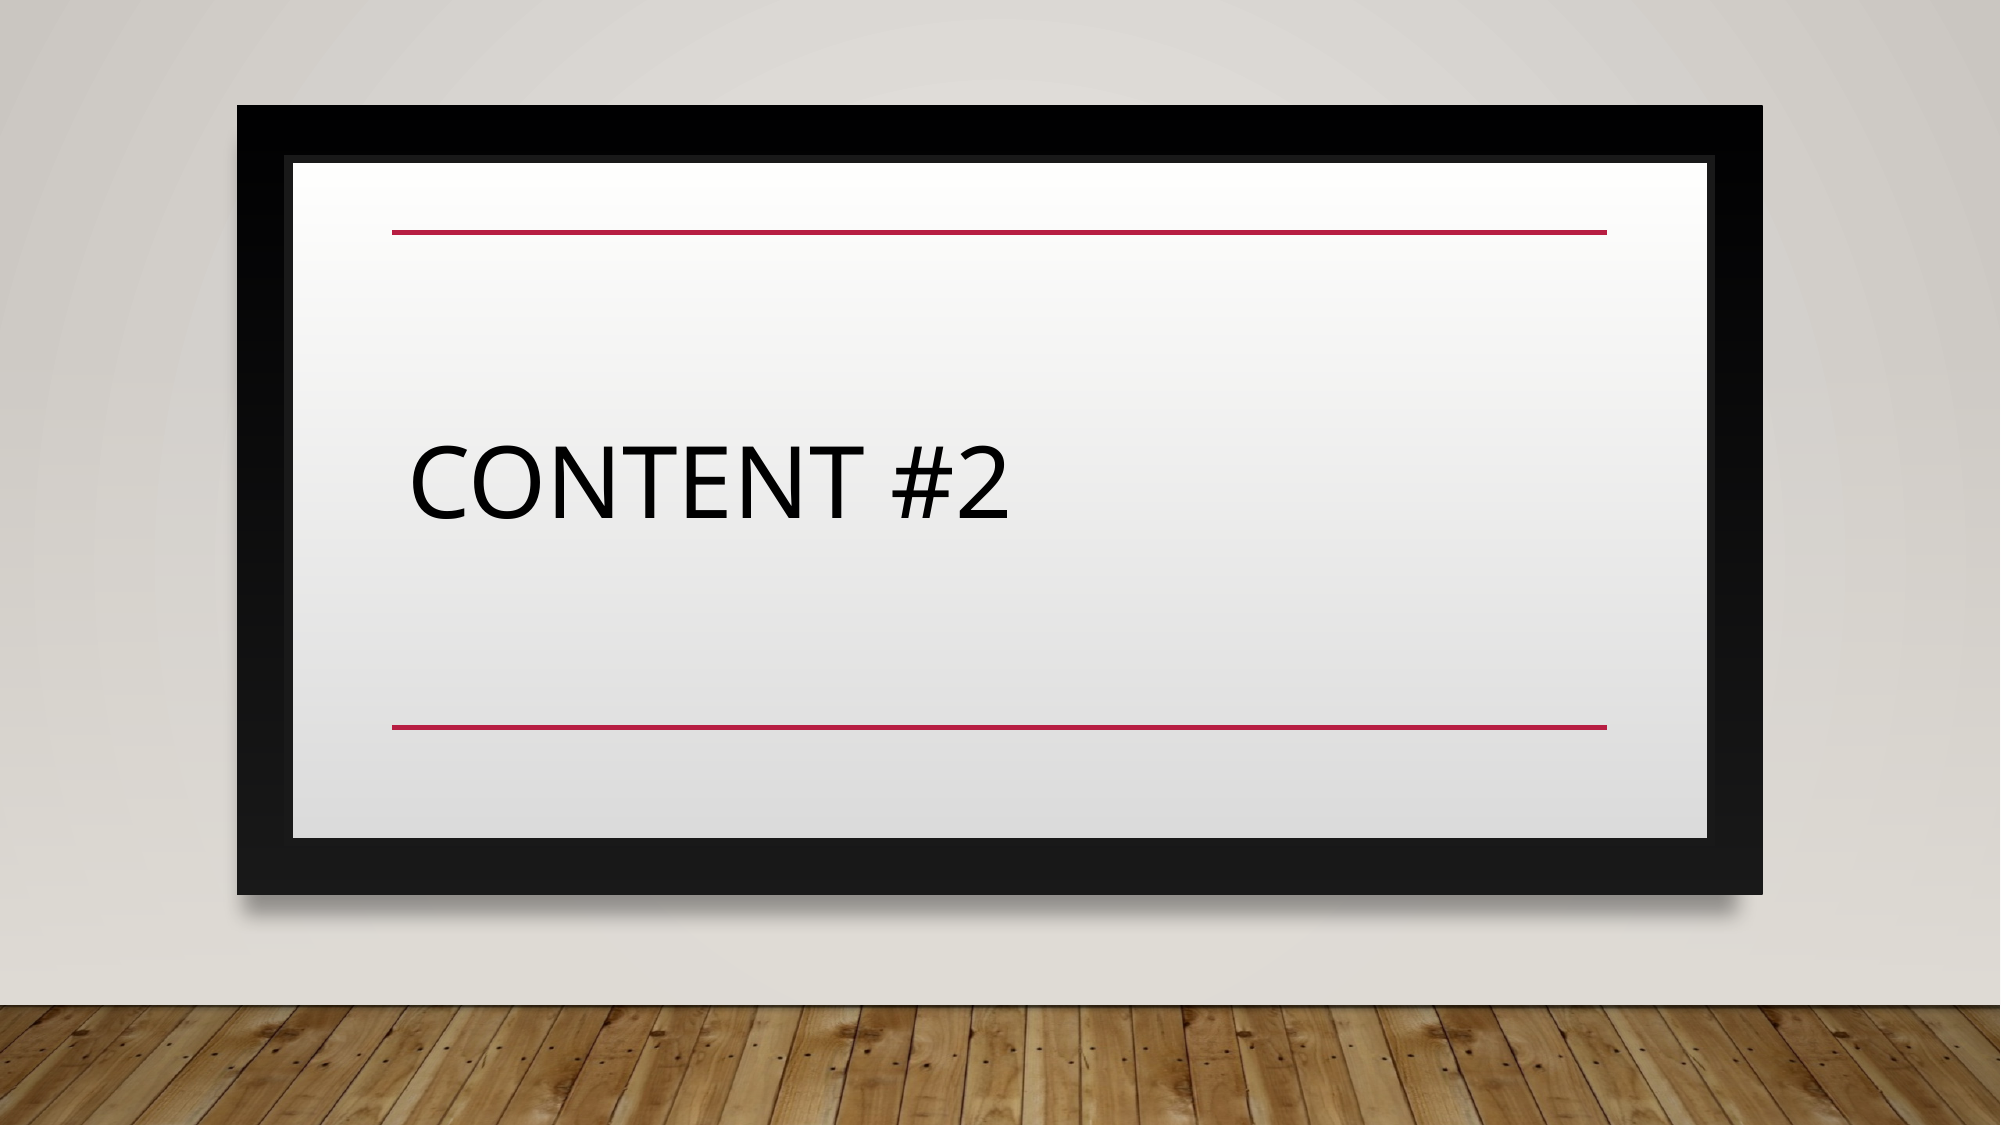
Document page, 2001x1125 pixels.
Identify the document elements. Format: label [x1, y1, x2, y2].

text_box [0, 330, 2000, 1004]
picture [0, 1004, 2000, 1125]
text_box [236, 105, 1763, 896]
text_box [0, 0, 2000, 330]
